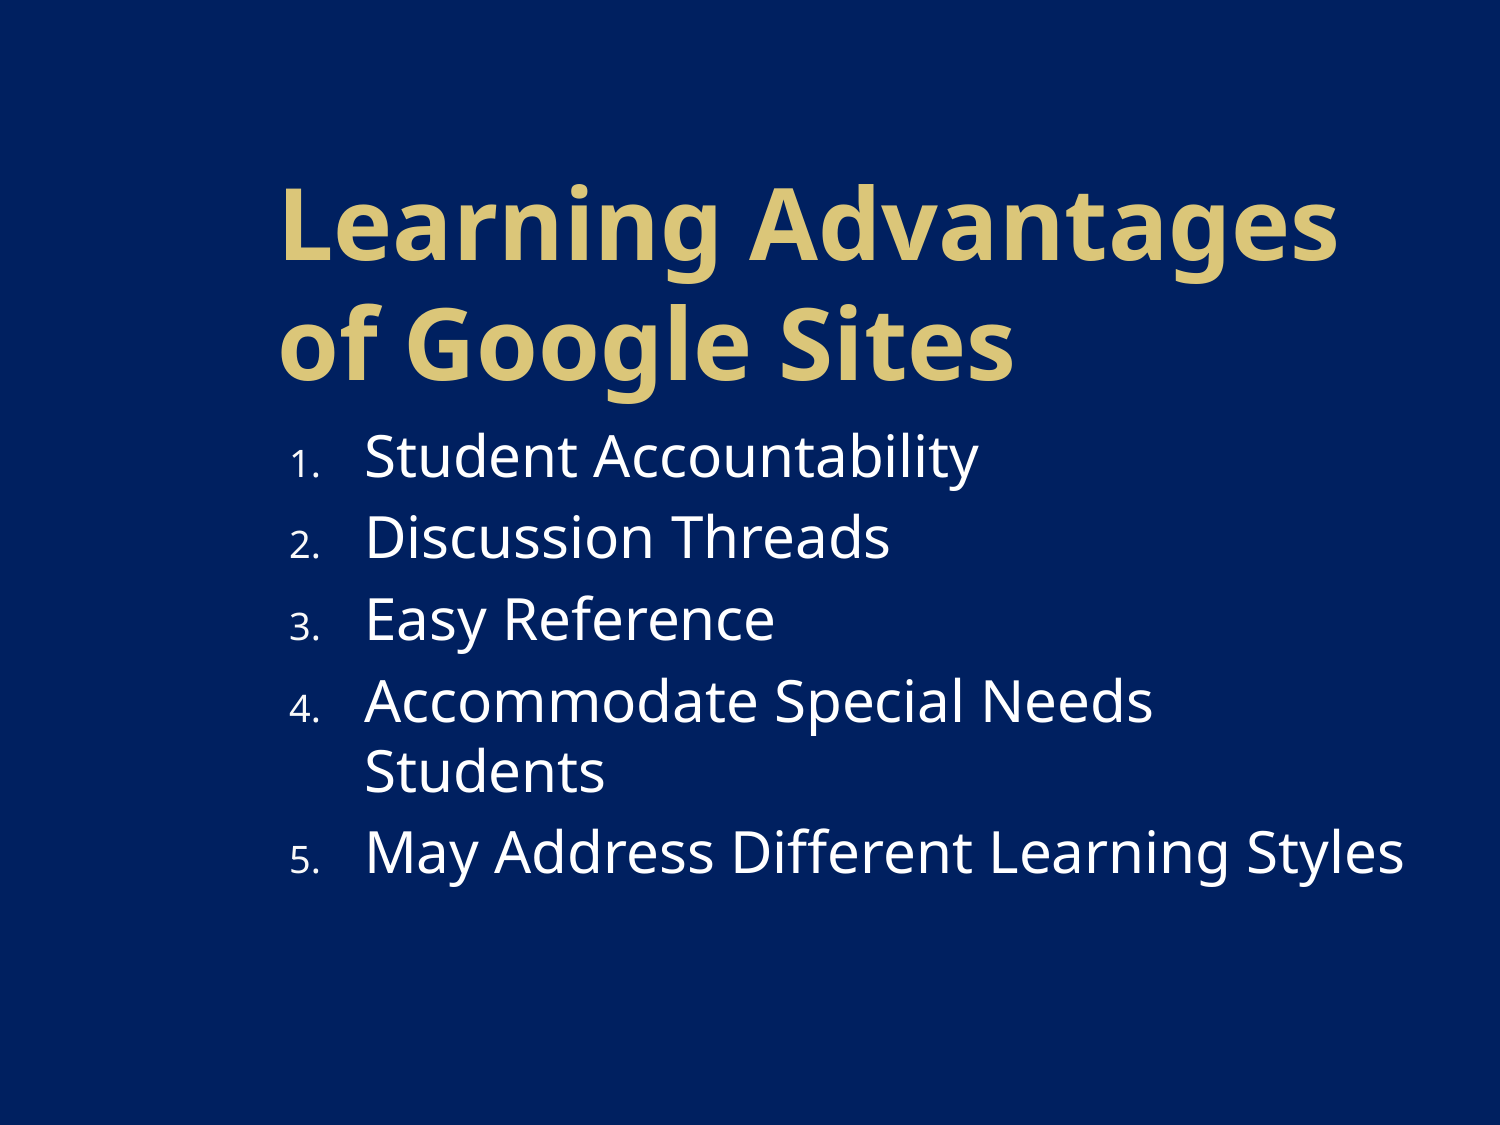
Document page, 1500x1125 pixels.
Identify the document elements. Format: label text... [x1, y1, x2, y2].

list Student Accountability Discussion Threads Easy Reference Accommodate Special Needs Students May Address Different Learning Styles [262, 411, 1425, 938]
title Learning Advantages of Google Sites [262, 99, 1425, 400]
